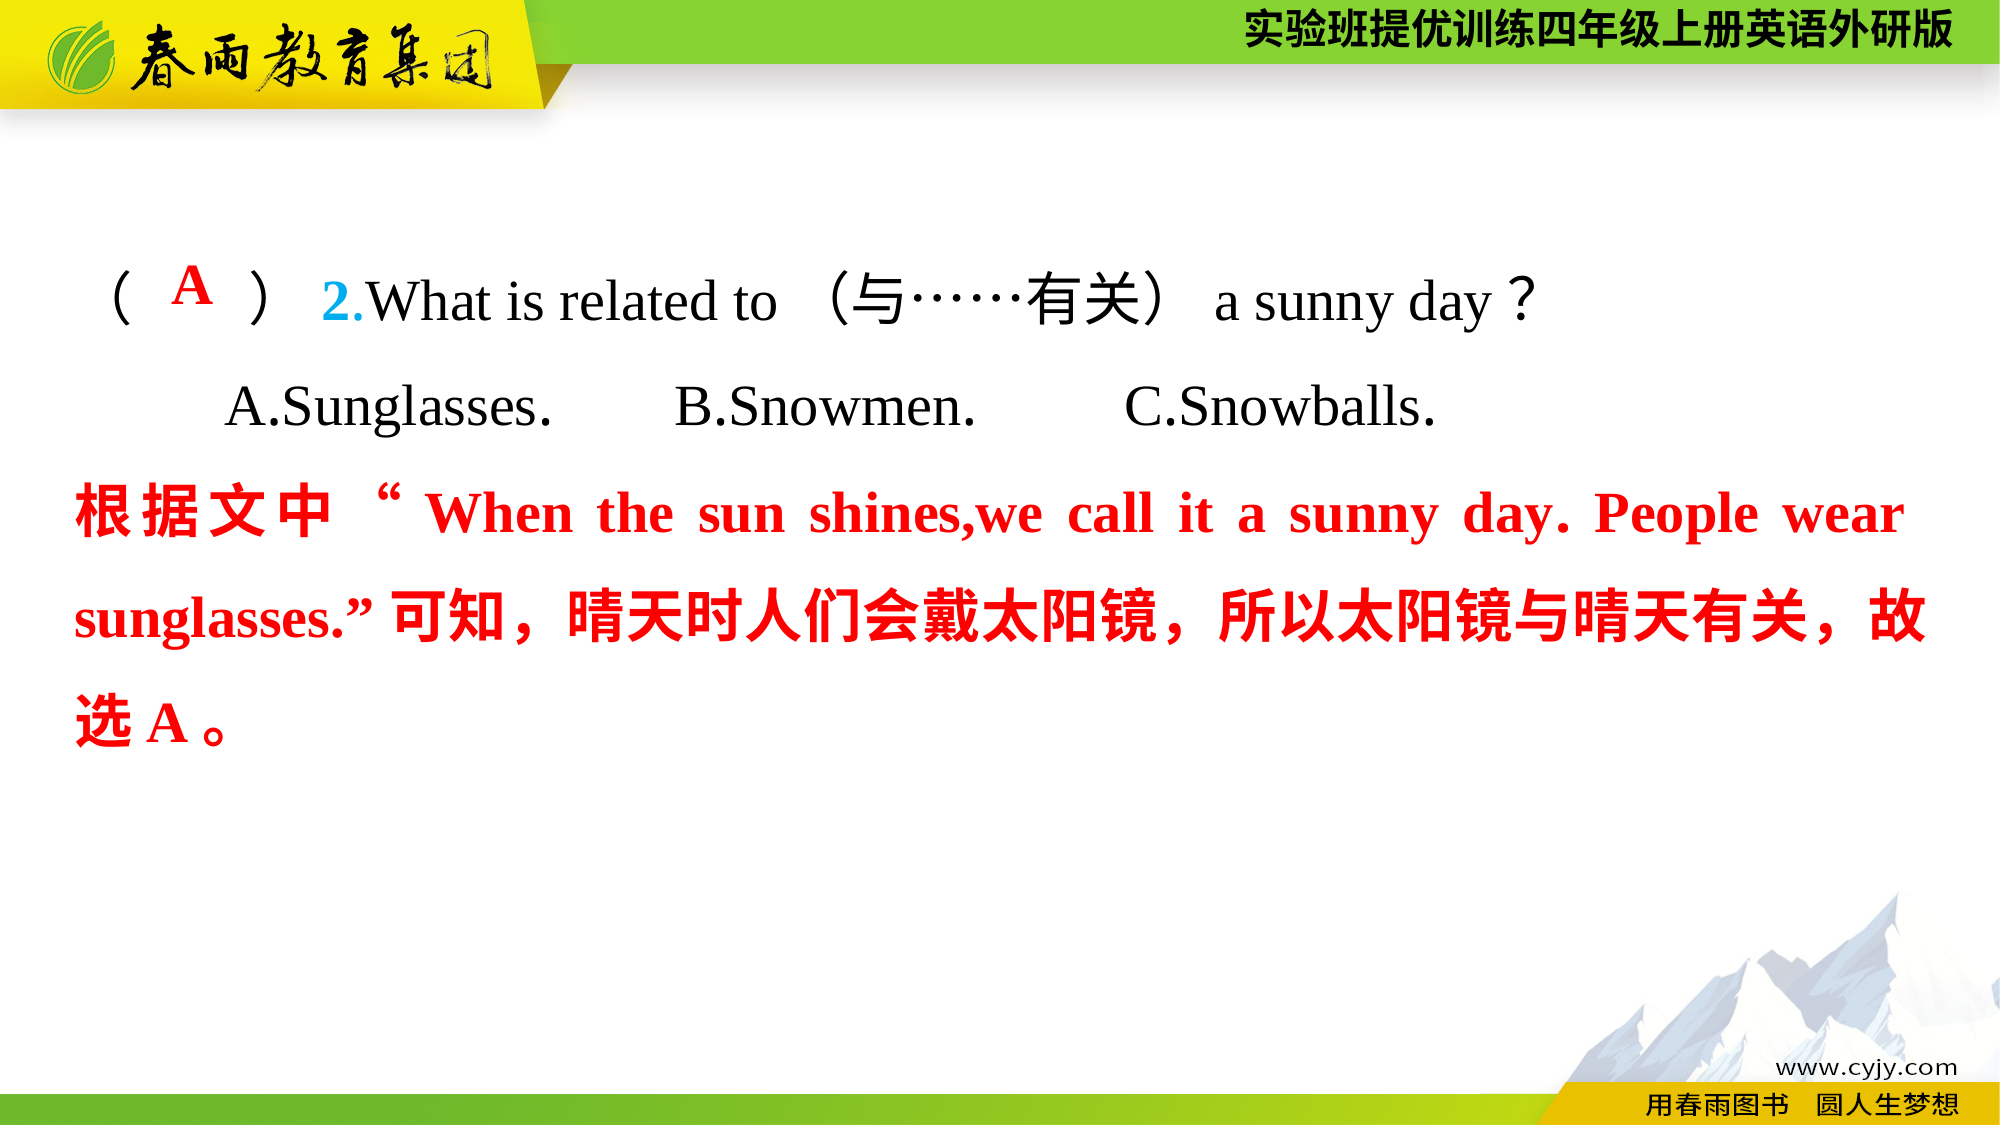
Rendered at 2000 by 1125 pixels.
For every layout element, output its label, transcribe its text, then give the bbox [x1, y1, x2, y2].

text_box A [157, 238, 229, 324]
picture [0, 0, 2000, 1125]
list （ ）2.What is related to（与……有关）a sunny day？ A.Sunglasses. B.Snowmen. C.Snowballs. [59, 219, 1944, 431]
text_box 根据文中“When the sun shines,we call it a sunny day. People wear sunglasses.”可知，晴天时人们会戴太阳镜，所以太阳镜与晴天有关，故选A。 [59, 431, 1944, 762]
